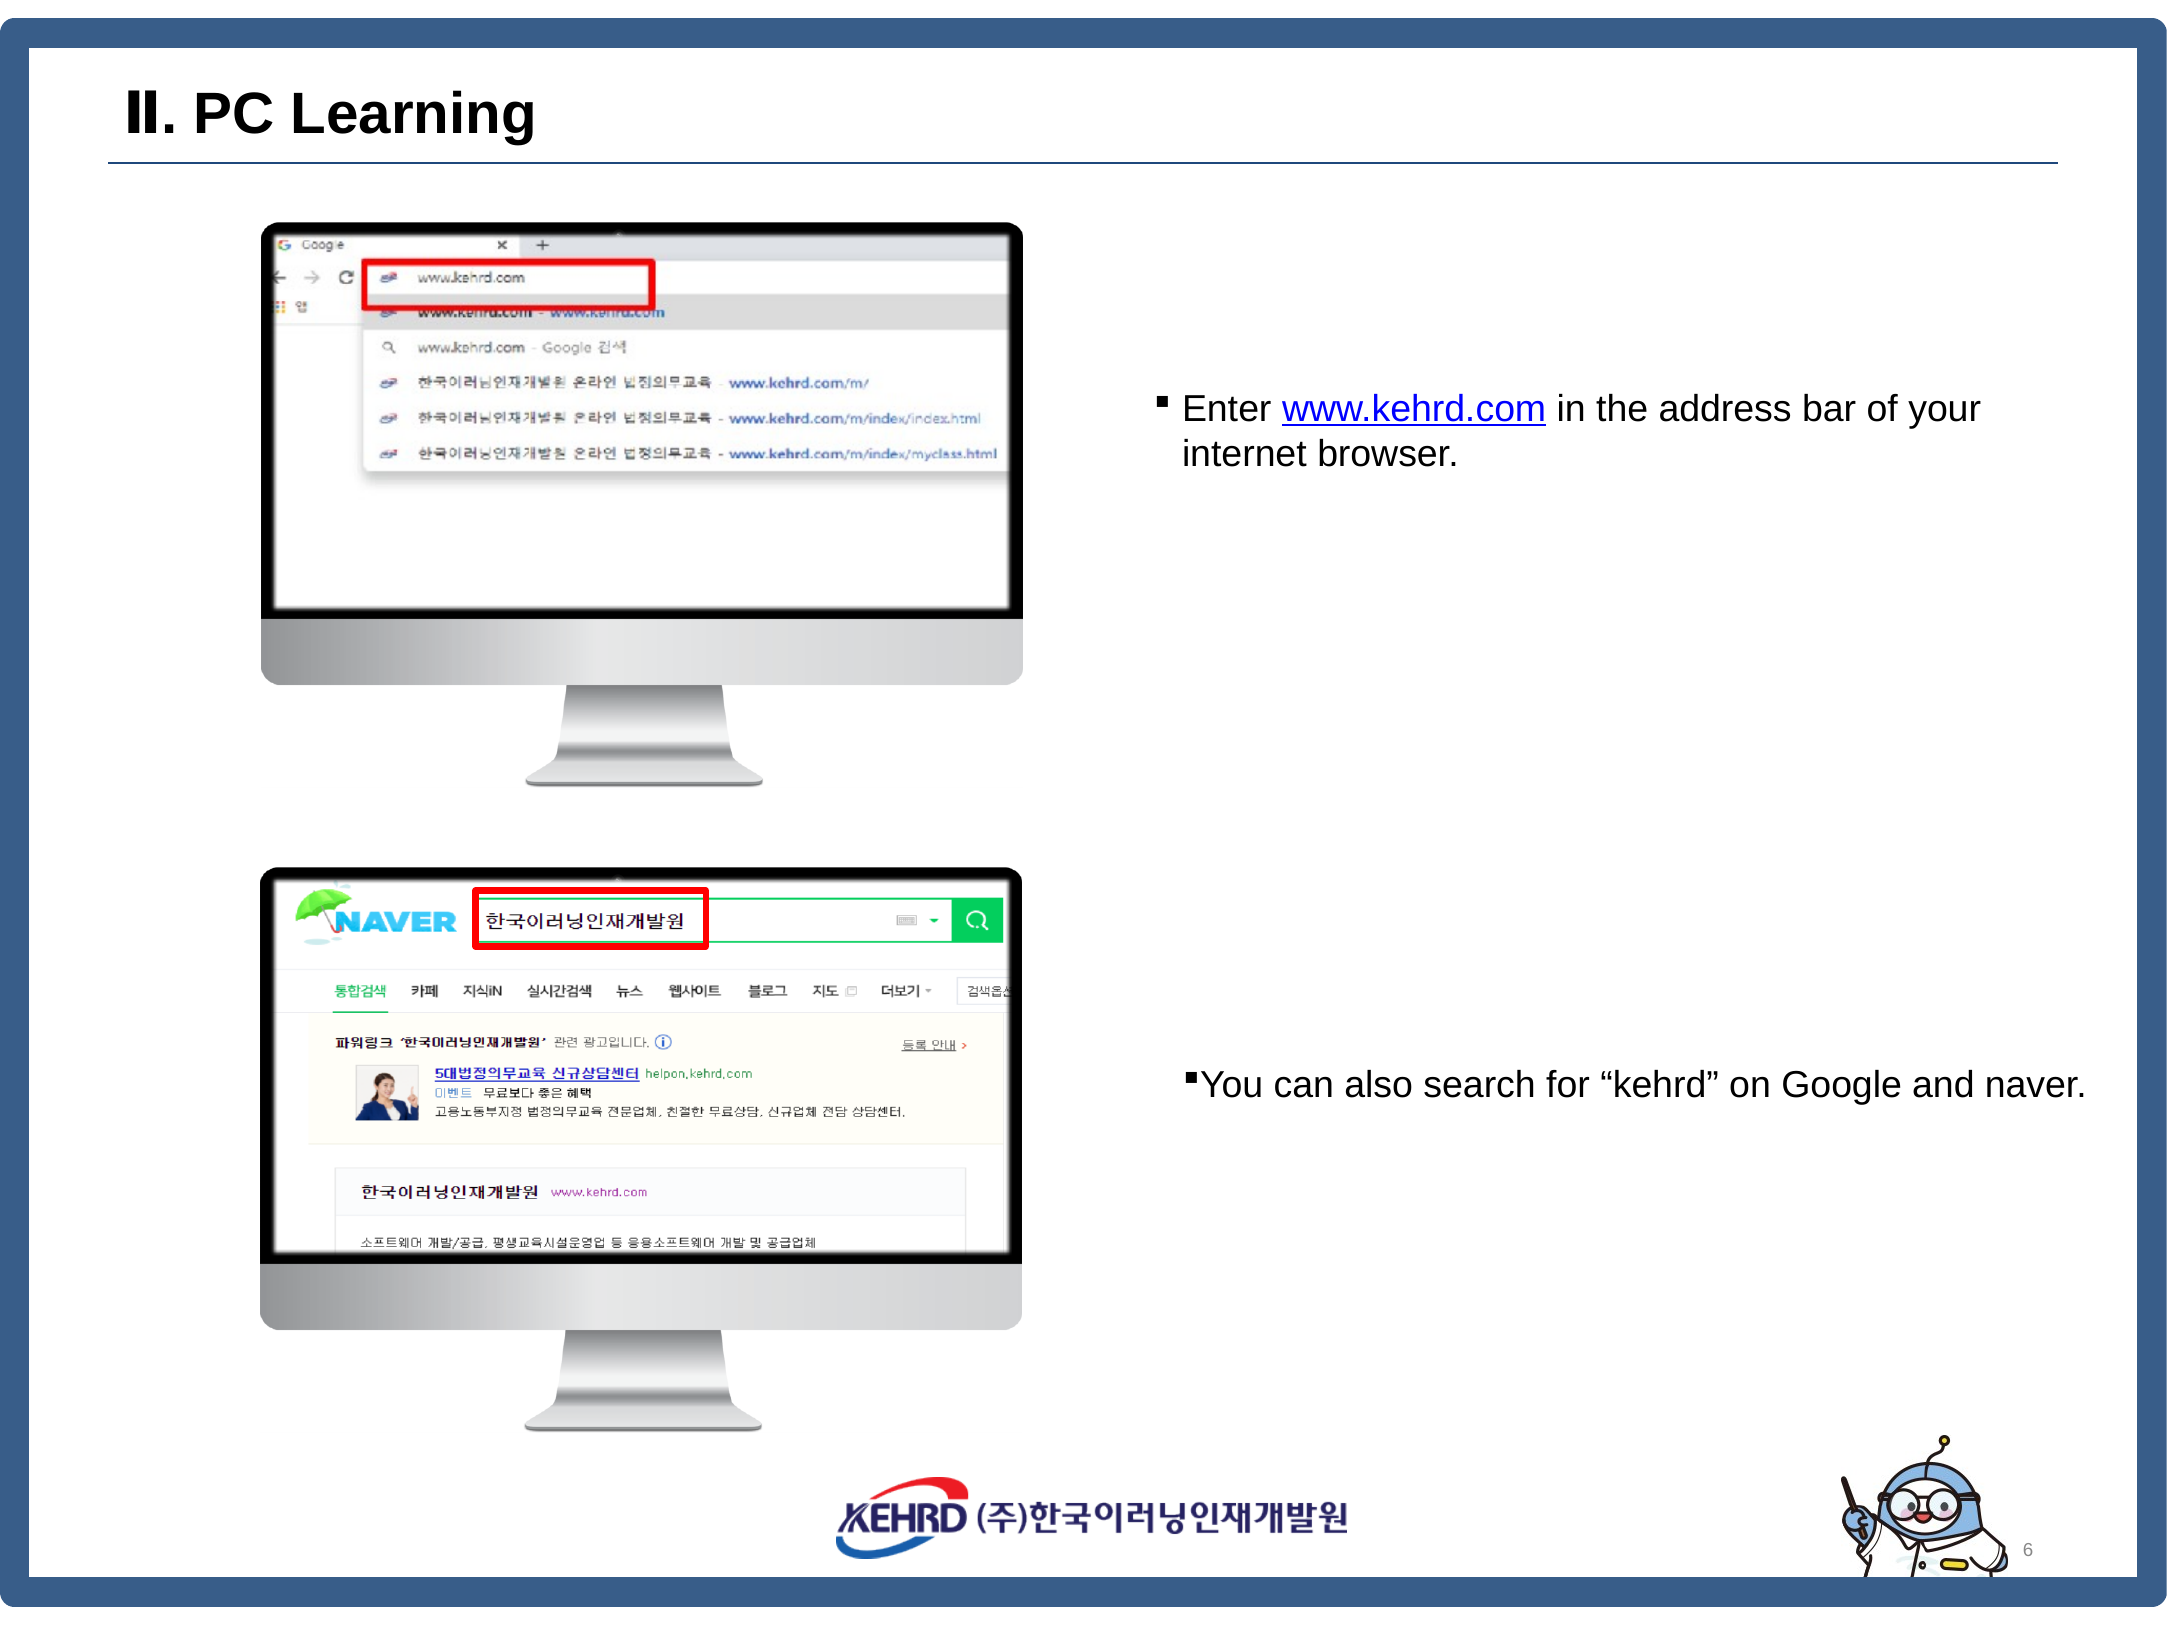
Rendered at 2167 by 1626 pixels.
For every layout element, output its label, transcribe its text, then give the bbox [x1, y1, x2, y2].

picture [836, 1477, 1347, 1559]
text_box You can also search for “kehrd” on Google and naver. [1152, 1035, 2146, 1105]
title Ⅱ. PC Learning [121, 73, 759, 347]
text_box Enter www.kehrd.com in the address bar of your internet browser. [1151, 381, 2002, 474]
picture [1841, 1435, 2008, 1577]
picture [260, 222, 1023, 789]
picture [259, 866, 1022, 1433]
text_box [269, 876, 1013, 1257]
slide_number 6 [2016, 1534, 2052, 1625]
